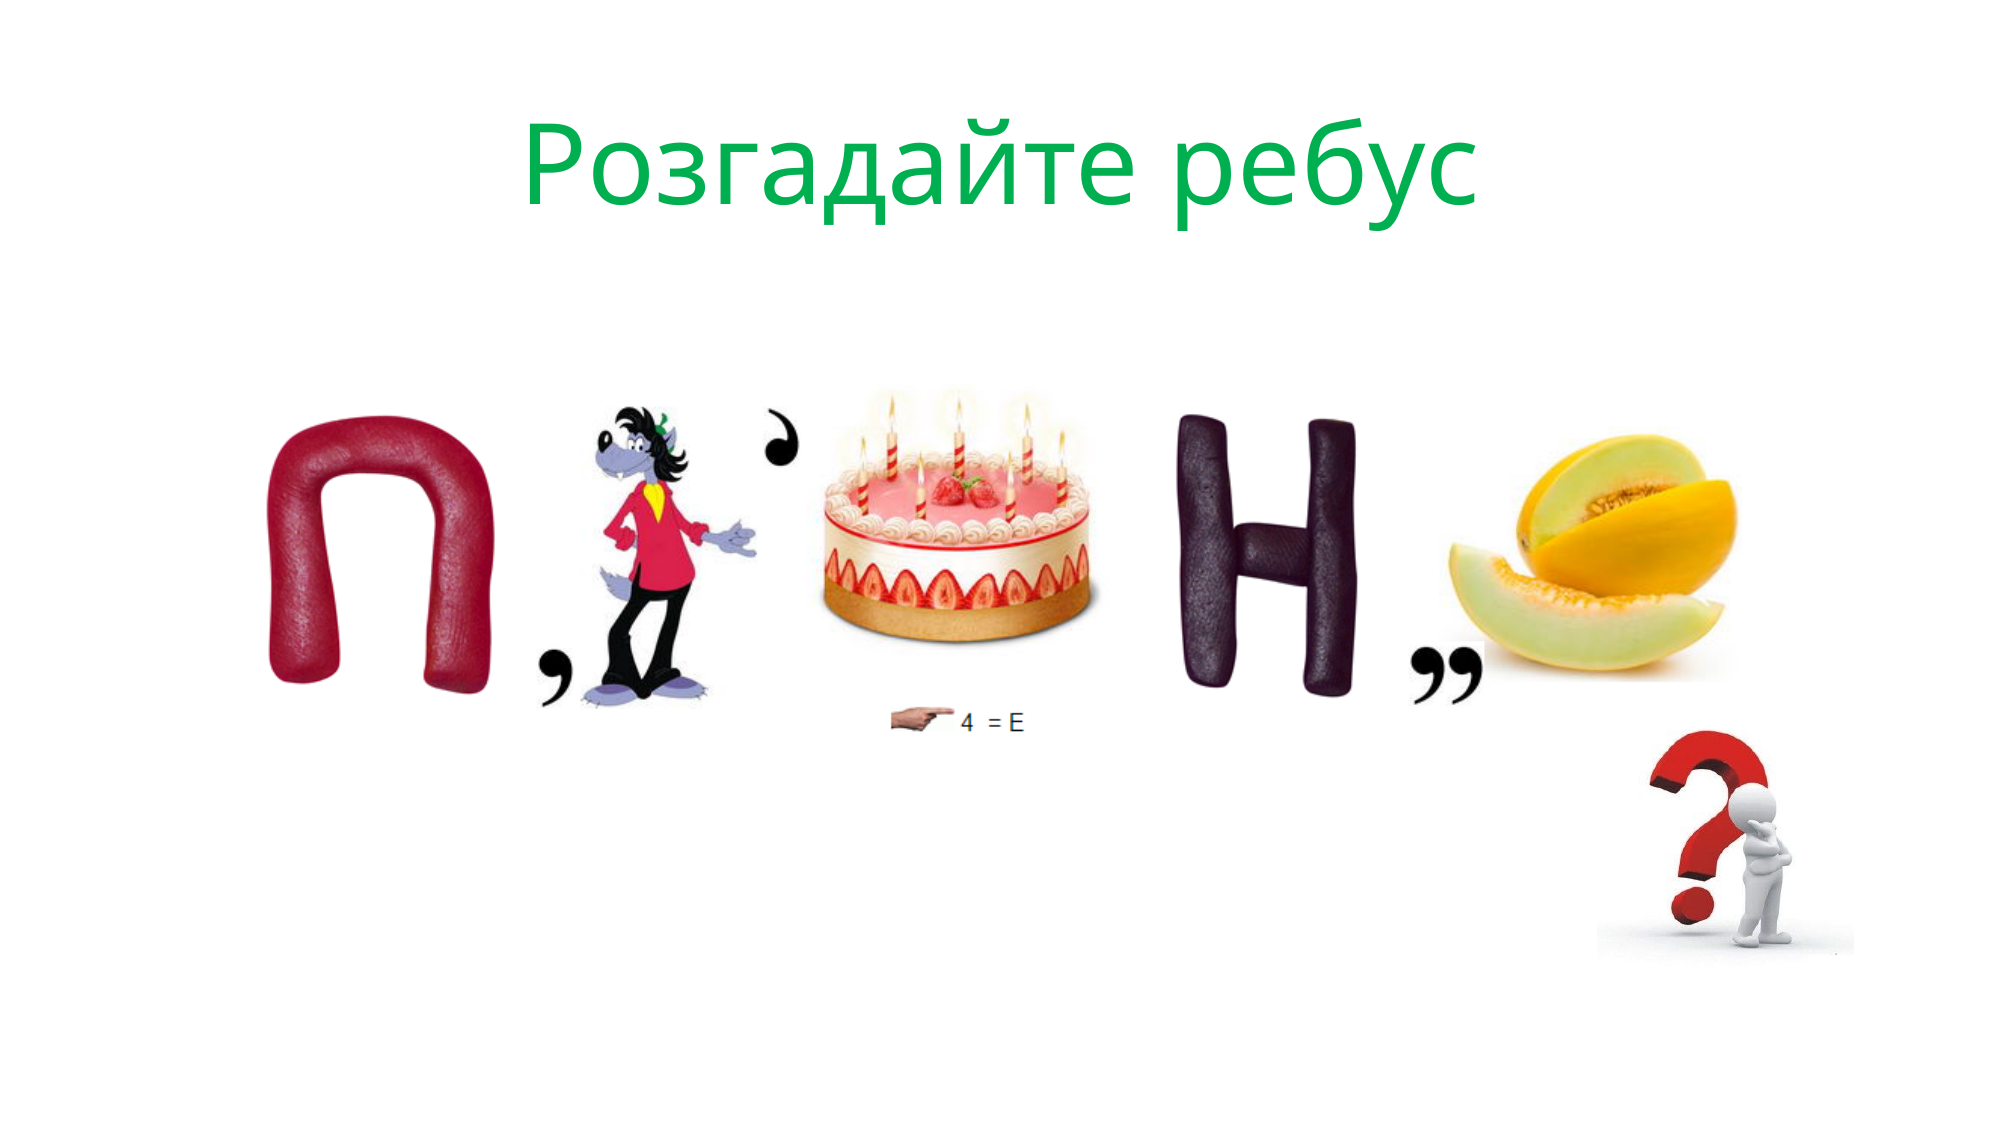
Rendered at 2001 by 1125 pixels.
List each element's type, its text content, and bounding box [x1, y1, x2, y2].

picture [1597, 716, 1854, 973]
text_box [258, 383, 1742, 742]
title Розгадайте ребус [137, 59, 1863, 278]
